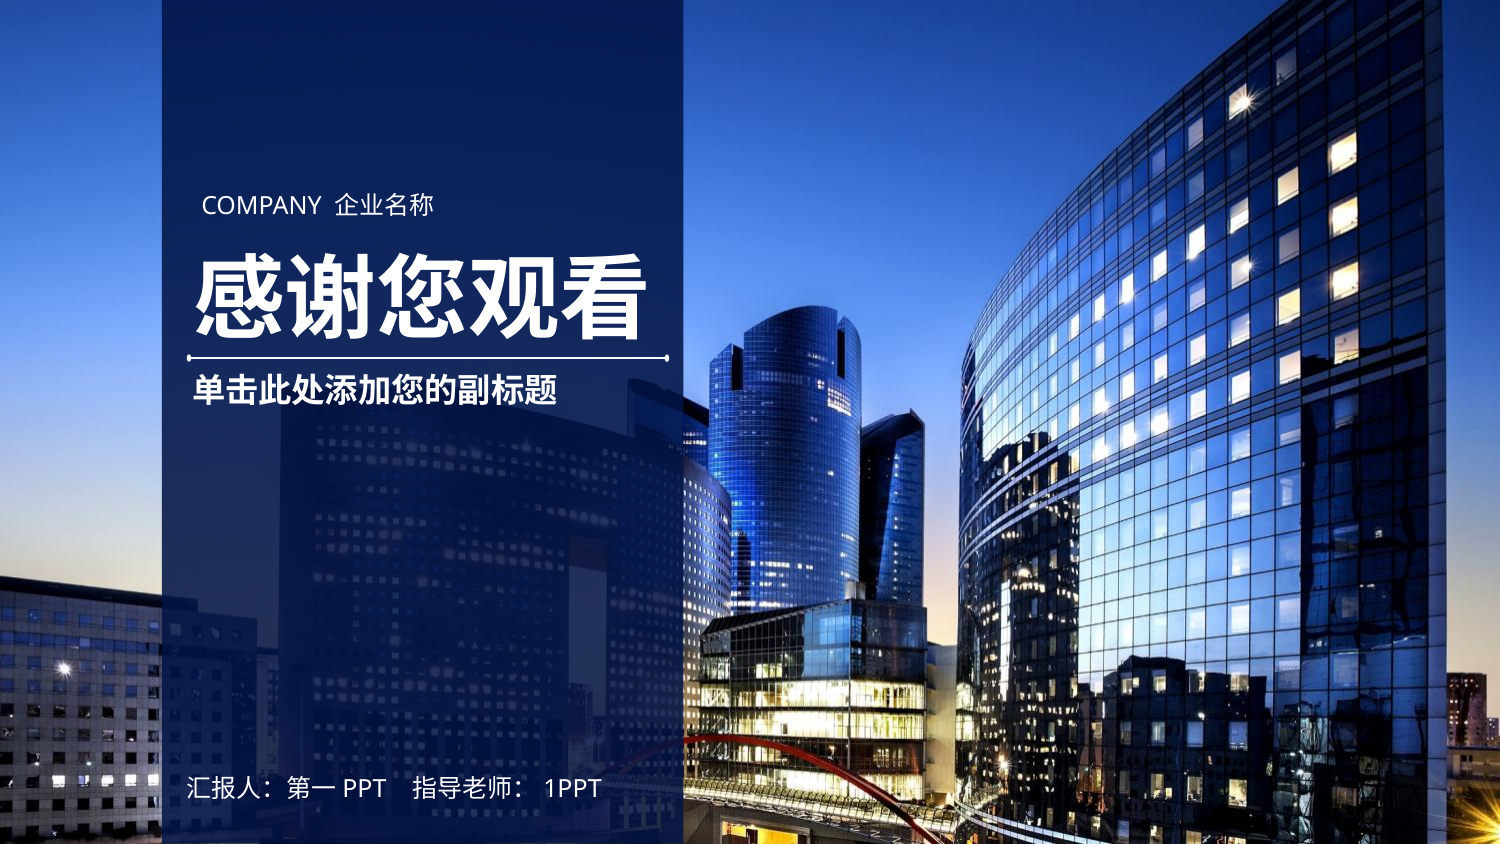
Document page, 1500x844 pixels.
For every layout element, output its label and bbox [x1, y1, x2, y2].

text_box [186, 354, 670, 363]
picture [0, 0, 1500, 844]
